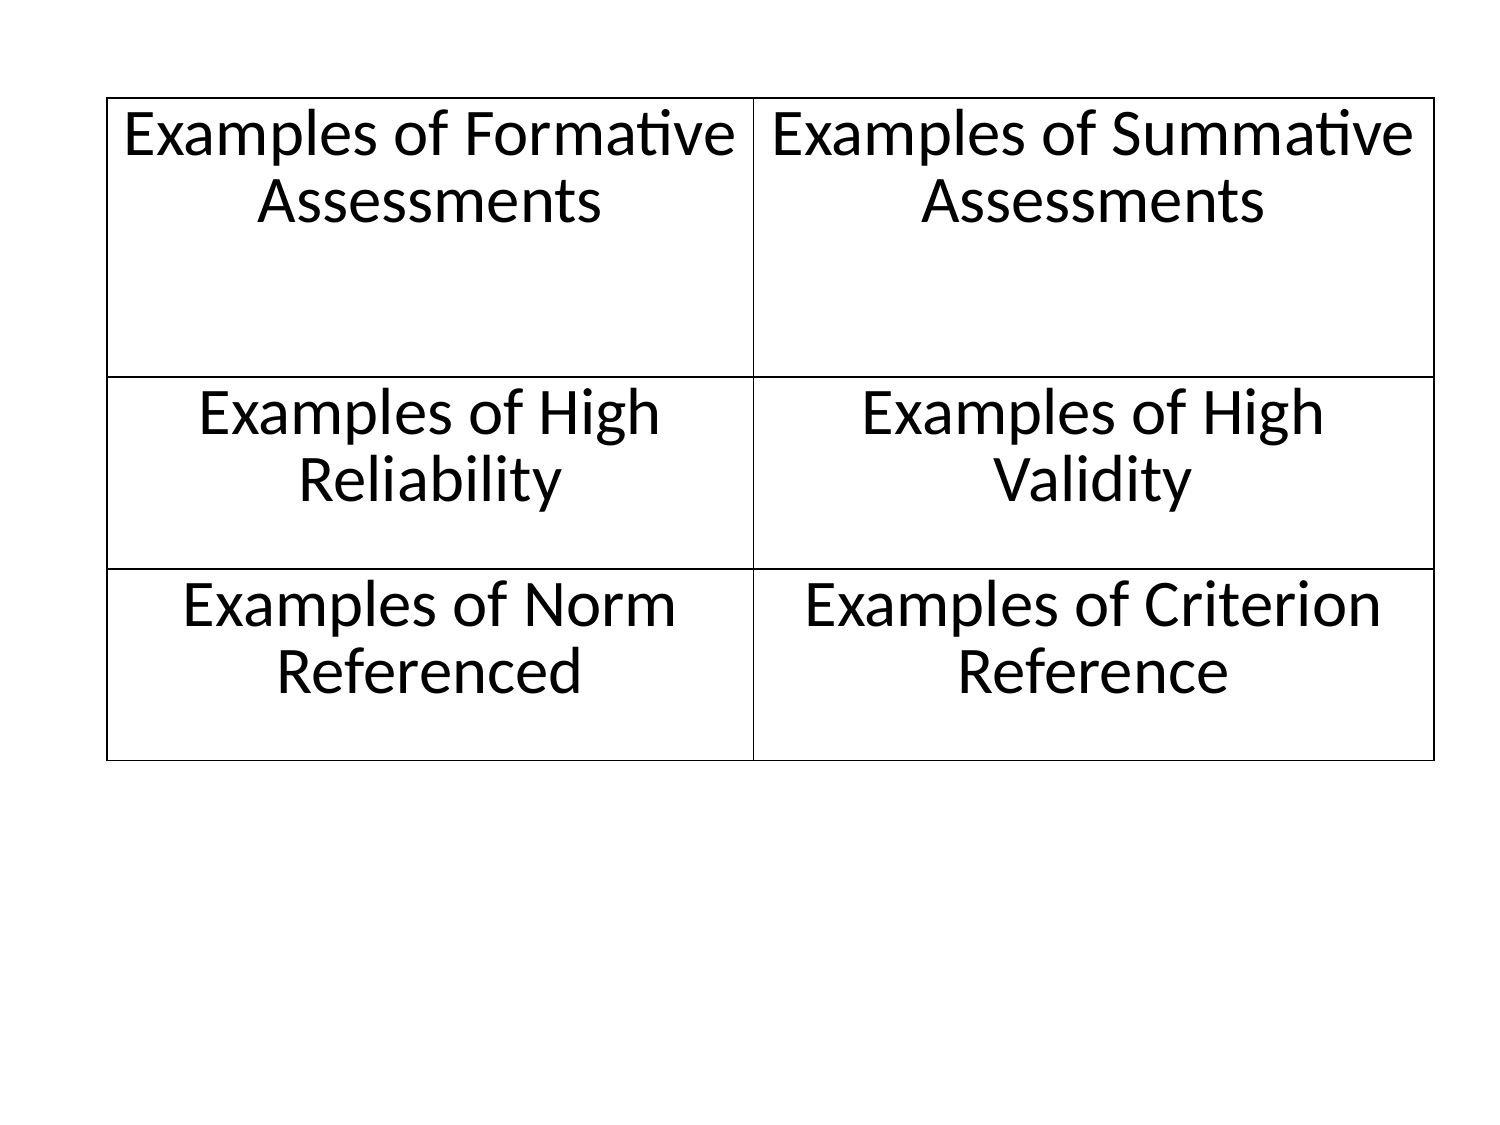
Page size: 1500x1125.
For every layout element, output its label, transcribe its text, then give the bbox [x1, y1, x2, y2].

table_cell Examples of Criterion Reference [754, 570, 1433, 760]
table_cell Examples of High Validity [754, 378, 1433, 568]
table_header Examples of Formative Assessments [108, 99, 753, 376]
table_cell Examples of High Reliability [108, 378, 753, 568]
table_header Examples of Summative Assessments [754, 99, 1433, 376]
table_cell Examples of Norm Referenced [108, 570, 753, 760]
